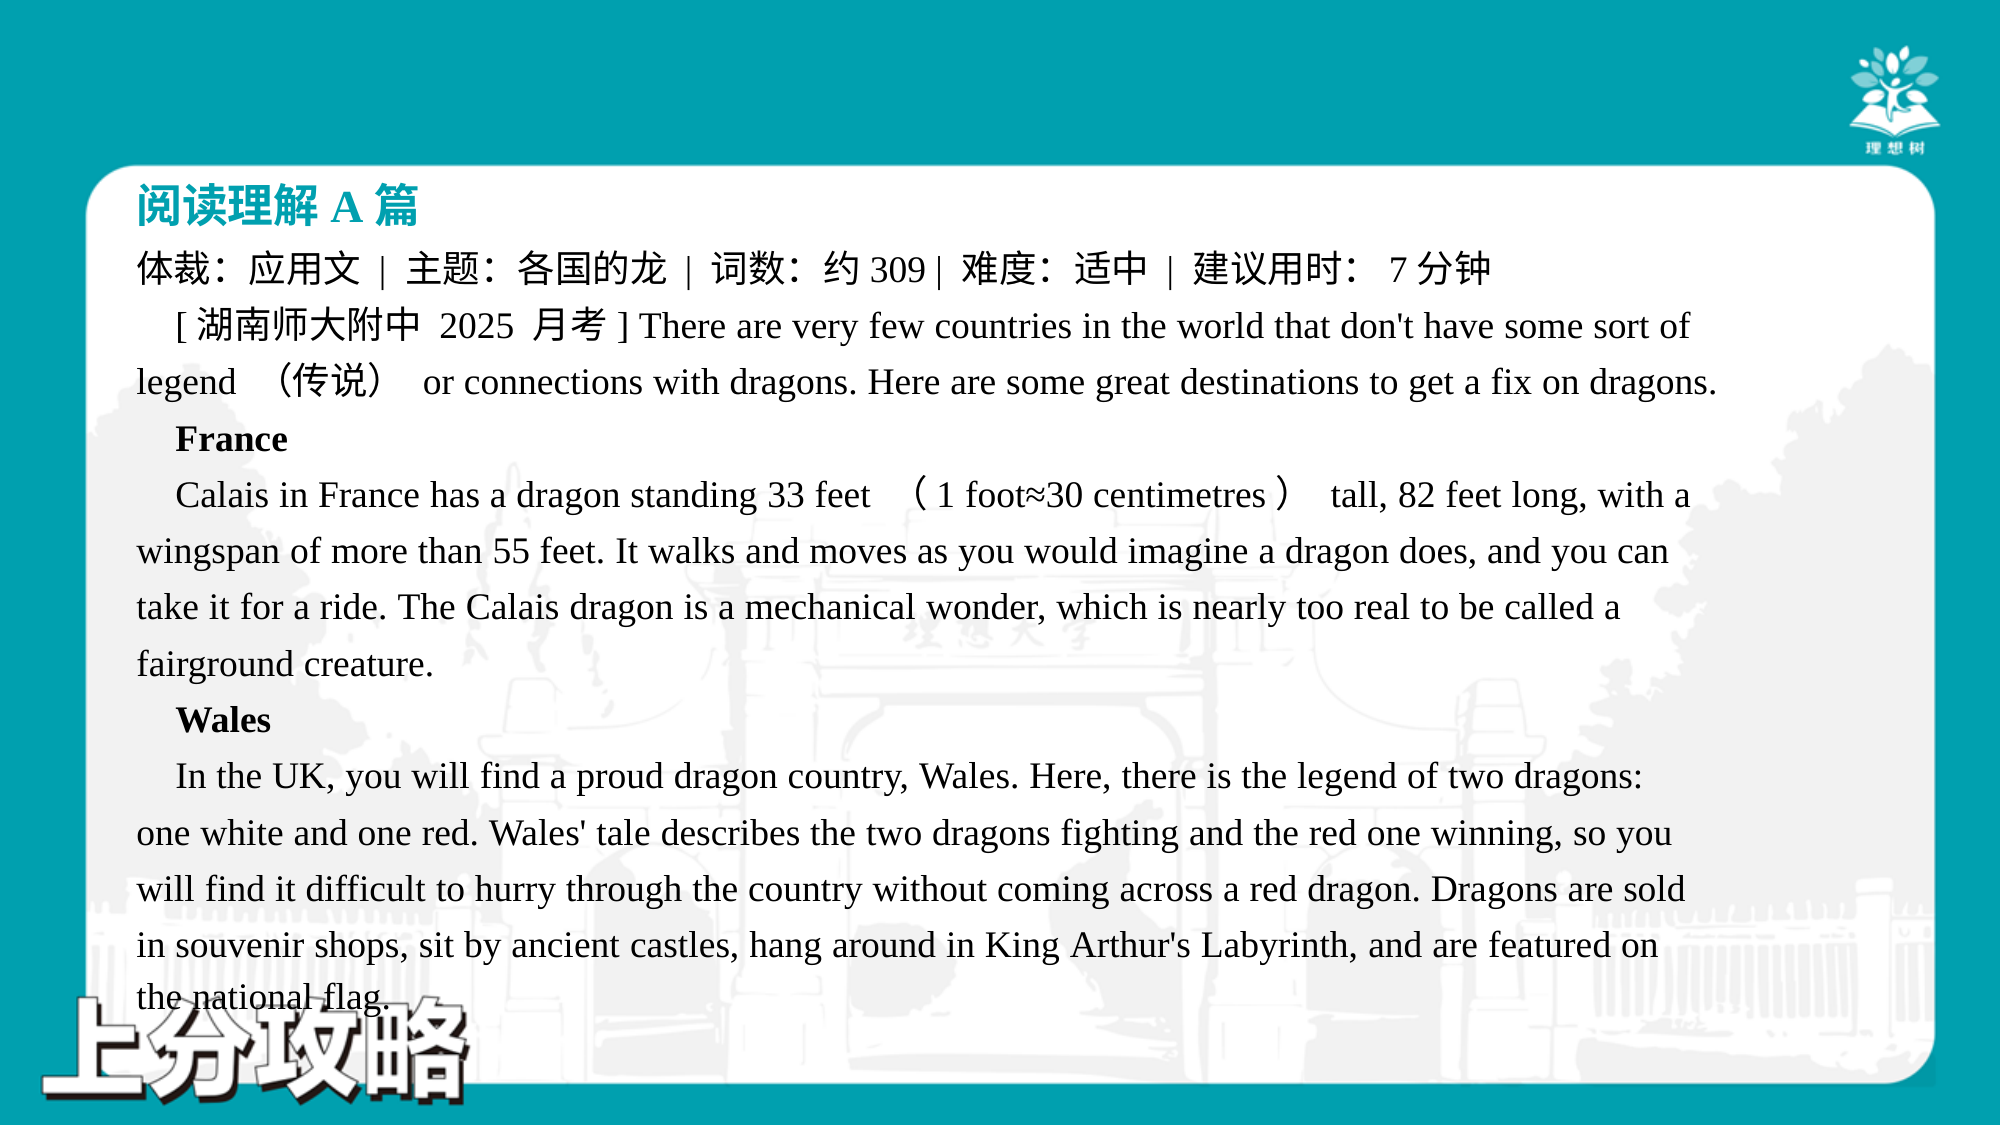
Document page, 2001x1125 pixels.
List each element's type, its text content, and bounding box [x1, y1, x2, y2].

text_box 阅读理解A篇 [136, 176, 1865, 232]
picture [0, 0, 2000, 1125]
text_box 体裁：应用文 | 主题：各国的龙 | 词数：约309 | 难度：适中 | 建议用时：7分钟 [湖南师大附中 2025 月考] There are very few countries in the world that don't have some sort of legend （传说） or connections with dragons. Here are some great destinations to get a fix on dragons. France Calais in France has a dragon standing 33 feet （1 foot≈30 centimetres） tall, 82 feet long, with a wingspan of more than 55 feet. It walks and moves as you would imagine a dragon does, and you can take it for a ride. The Calais dragon is a mechanical wonder, which is nearly too real to be called a fairground creature. Wales In the UK, you will find a proud dragon country, Wales. Here, there is the legend of two dragons: one white and one red. Wales' tale describes the two dragons fighting and the red one winning, so you will find it difficult to hurry through the country without coming across a red dragon. Dragons are sold in souvenir shops, sit by ancient castles, hang around in King Arthur's Labyrinth, and are featured on the national flag.#4.1 [136, 233, 1865, 1012]
